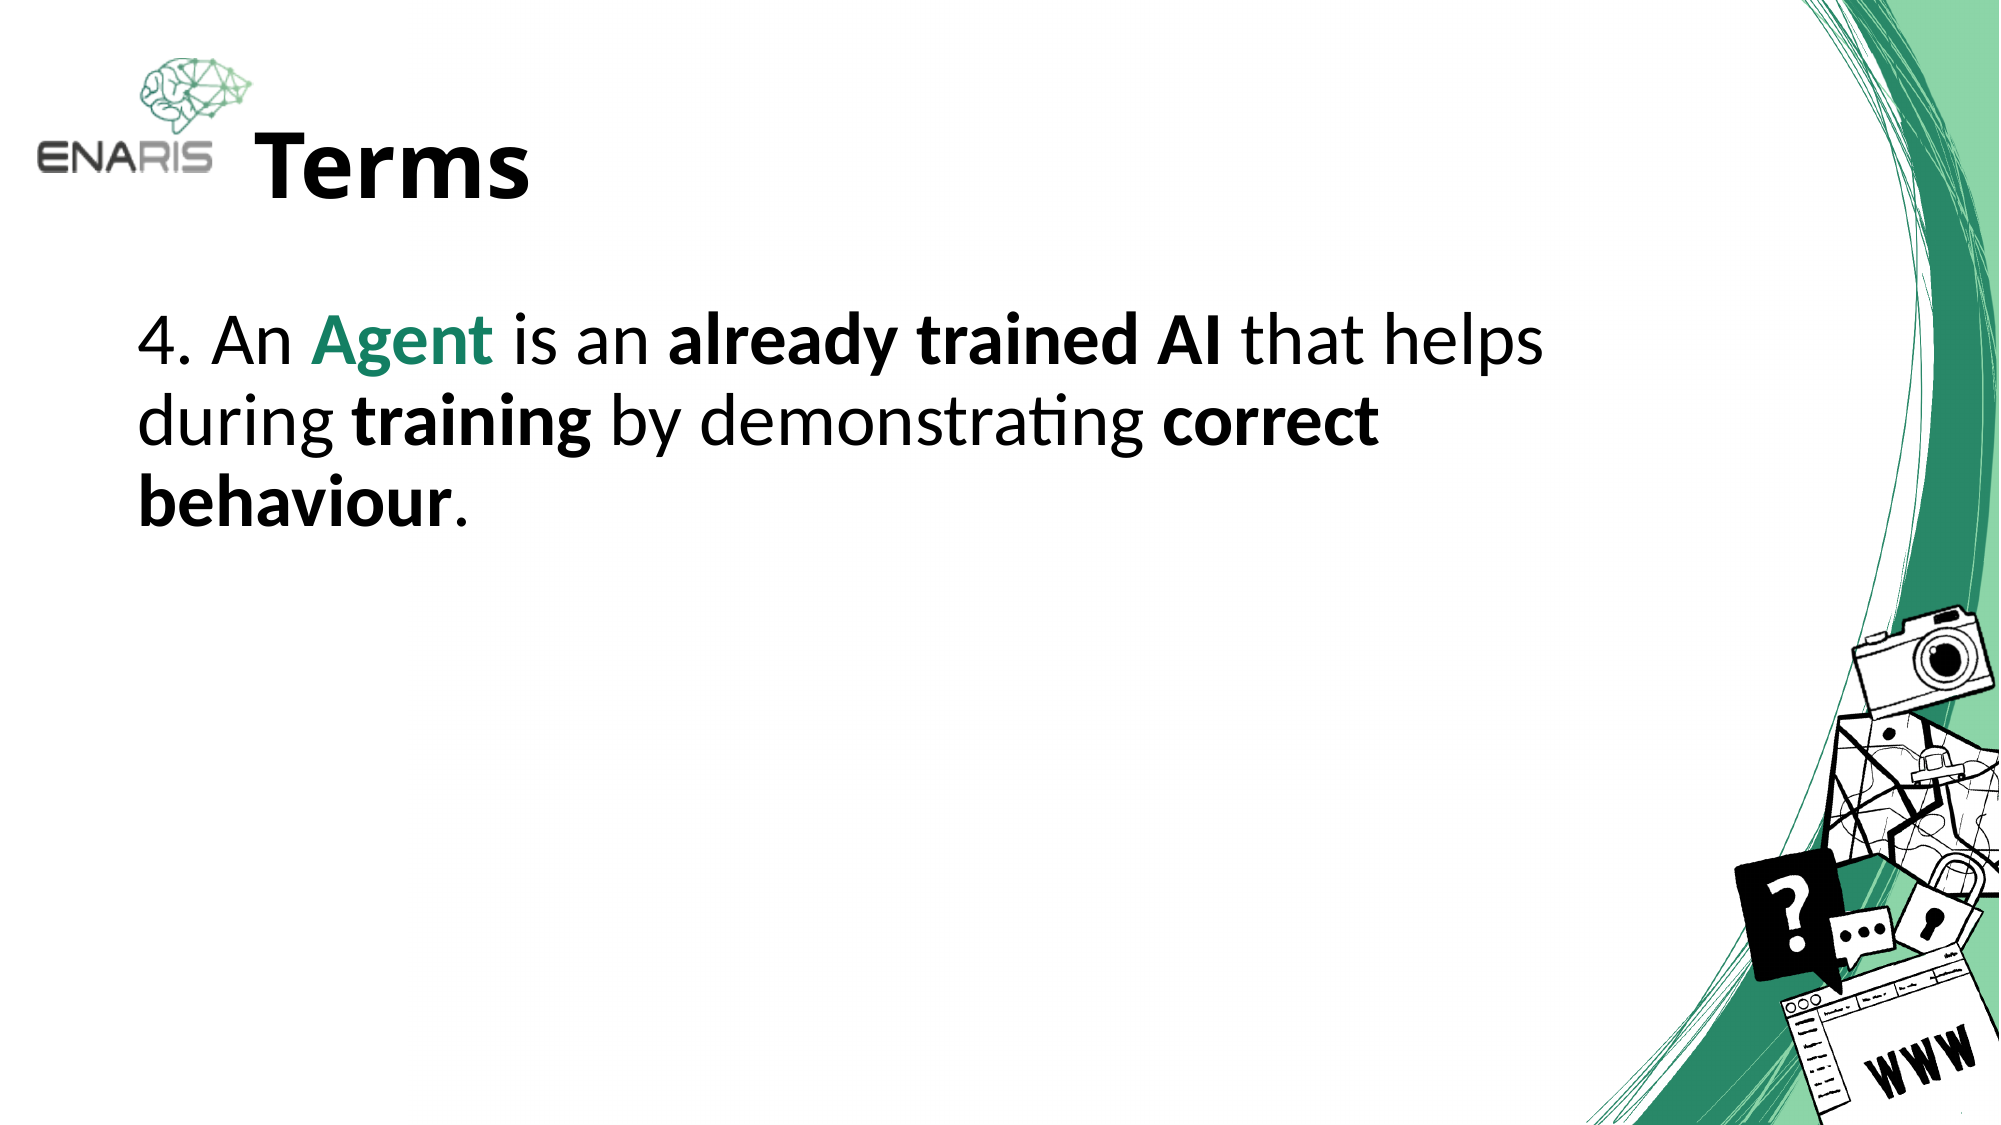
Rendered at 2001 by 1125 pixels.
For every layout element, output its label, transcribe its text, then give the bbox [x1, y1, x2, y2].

picture [37, 58, 254, 173]
title Terms [253, 59, 1863, 278]
list 4. An Agent is an already trained AI that helps during training by demonstrating correct behaviour. [137, 299, 1728, 1014]
picture [408, 0, 1999, 1125]
